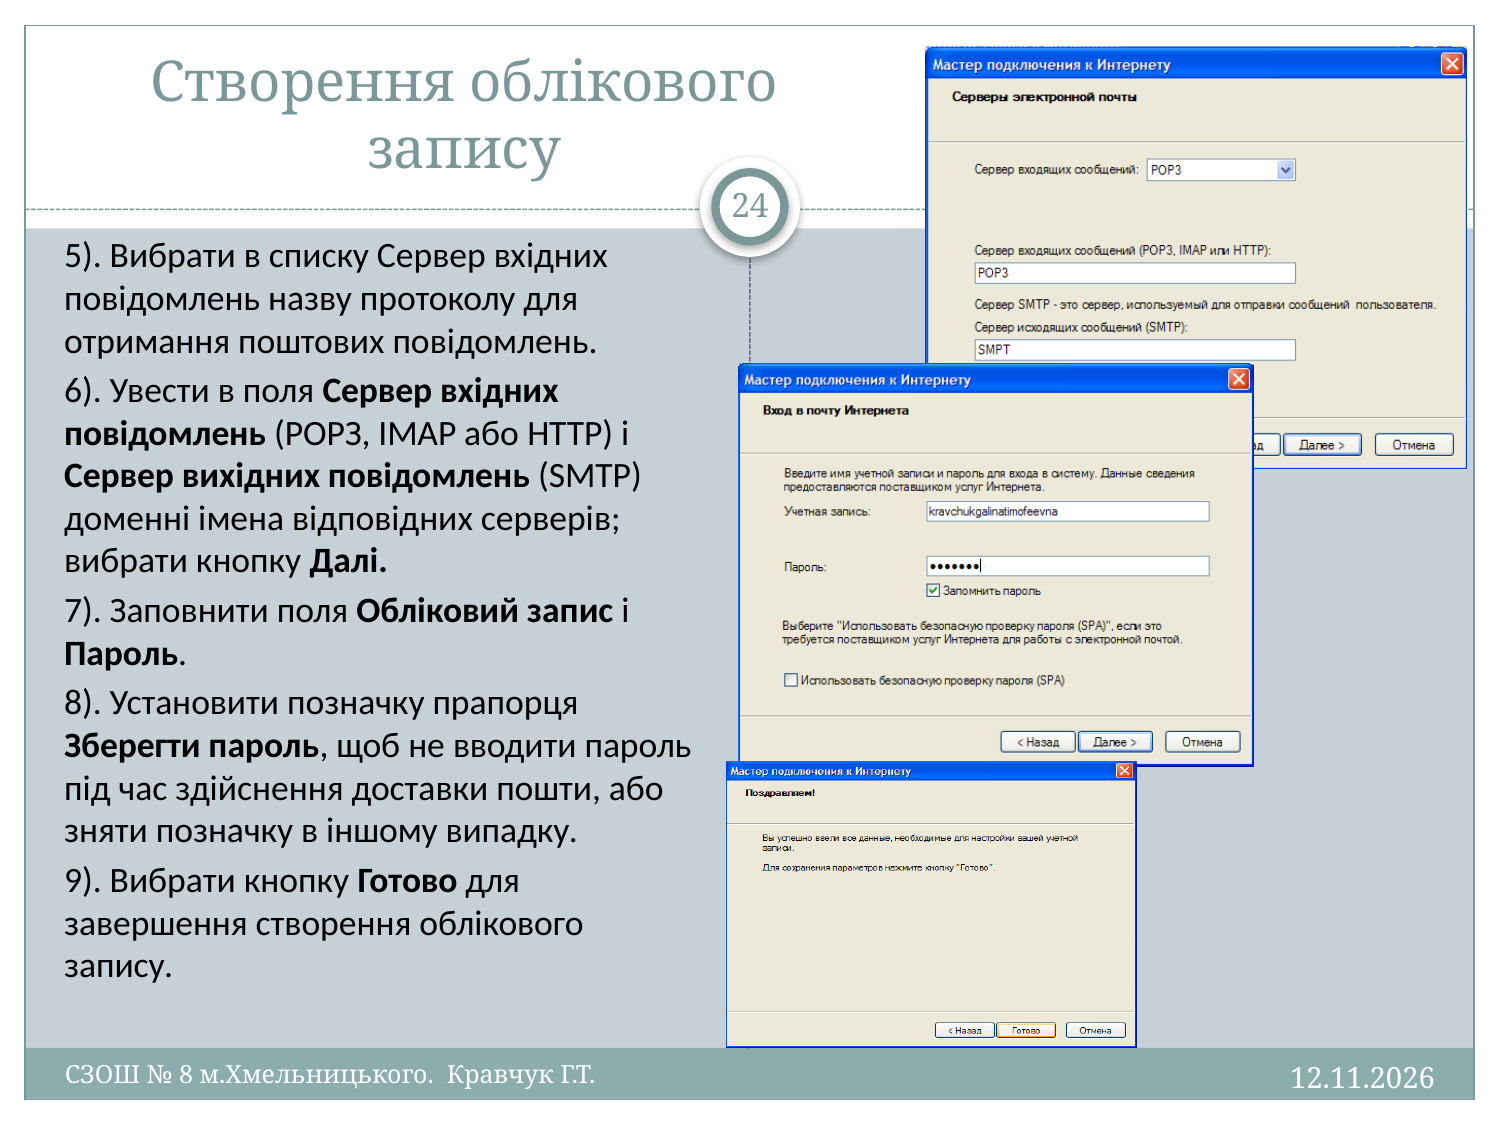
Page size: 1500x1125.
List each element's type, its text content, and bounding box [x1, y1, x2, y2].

footer СЗОШ № 8 м.Хмельницького. Кравчук Г.Т. [50, 1051, 638, 1112]
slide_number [950, 1051, 1450, 1112]
list 5). Вибрати в списку Сервер вхідних повідомлень назву протоколу для отримання поштових повідомлень. 6). Увести в поля Сервер вхідних повідомлень (РОРЗ, ІМАР або HTTP) і Сервер вихідних повідомлень (SMTP) доменні імена відповідних серверів; вибрати кнопку Далі. 7). Заповнити поля Обліковий запис і Пароль. 8). Установити позначку прапорця Зберегти пароль, щоб не вводити пароль під час здійснення доставки пошти, або зняти позначку в іншому випадку. 9). Вибрати кнопку Готово для завершення створення облікового запису. [49, 224, 712, 993]
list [925, 46, 1467, 469]
picture [726, 362, 1255, 1048]
title Створення облікового запису [49, 37, 879, 188]
slide_number 24 [712, 170, 788, 243]
